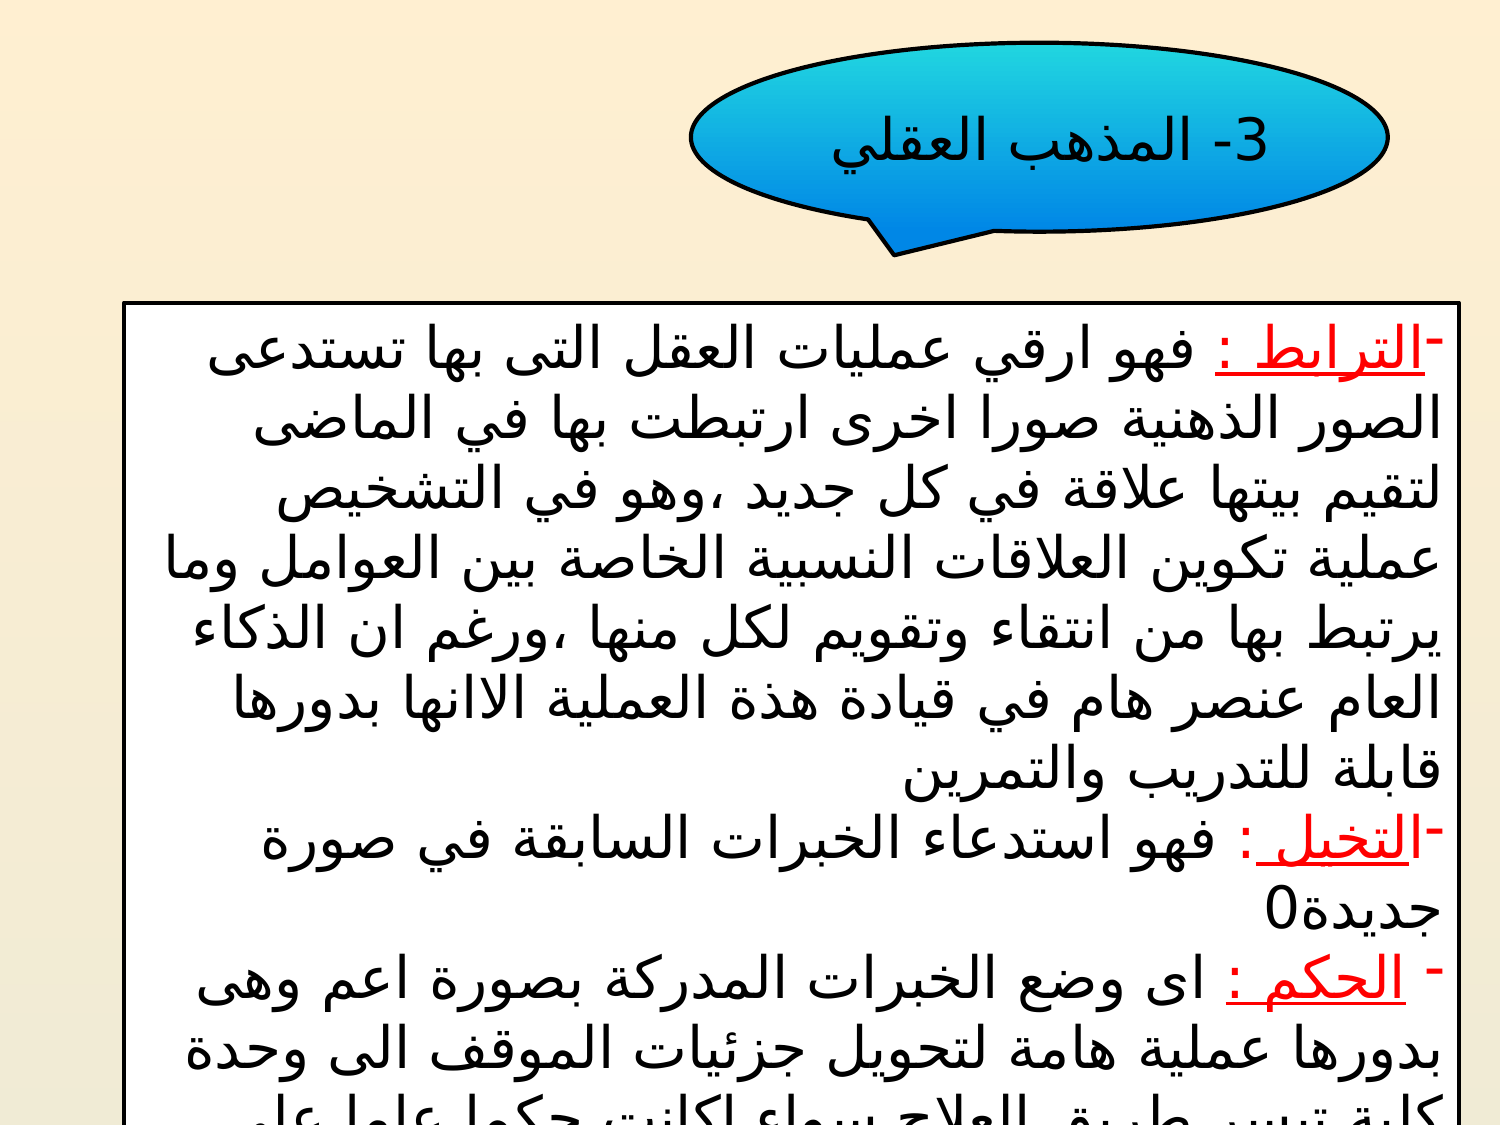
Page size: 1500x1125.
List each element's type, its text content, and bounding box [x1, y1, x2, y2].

text_box 3- المذهب العقلي [688, 40, 1390, 258]
text_box الترابط : فهو ارقي عمليات العقل التى بها تستدعى الصور الذهنية صورا اخرى ارتبطت بها في الماضى لتقيم بيتها علاقة في كل جديد ،وهو في التشخيص عملية تكوين العلاقات النسبية الخاصة بين العوامل وما يرتبط بها من انتقاء وتقويم لكل منها ،ورغم ان الذكاء العام عنصر هام في قيادة هذة العملية الاانها بدورها قابلة للتدريب والتمرين التخيل : فهو استدعاء الخبرات السابقة في صورة جديدة0 الحكم : اى وضع الخبرات المدركة بصورة اعم وهى بدورها عملية هامة لتحويل جزئيات الموقف الى وحدة كلية تيسر طريق العلاج سواء اكانت حكما عاما على افراد او مواقف [122, 301, 1461, 1125]
